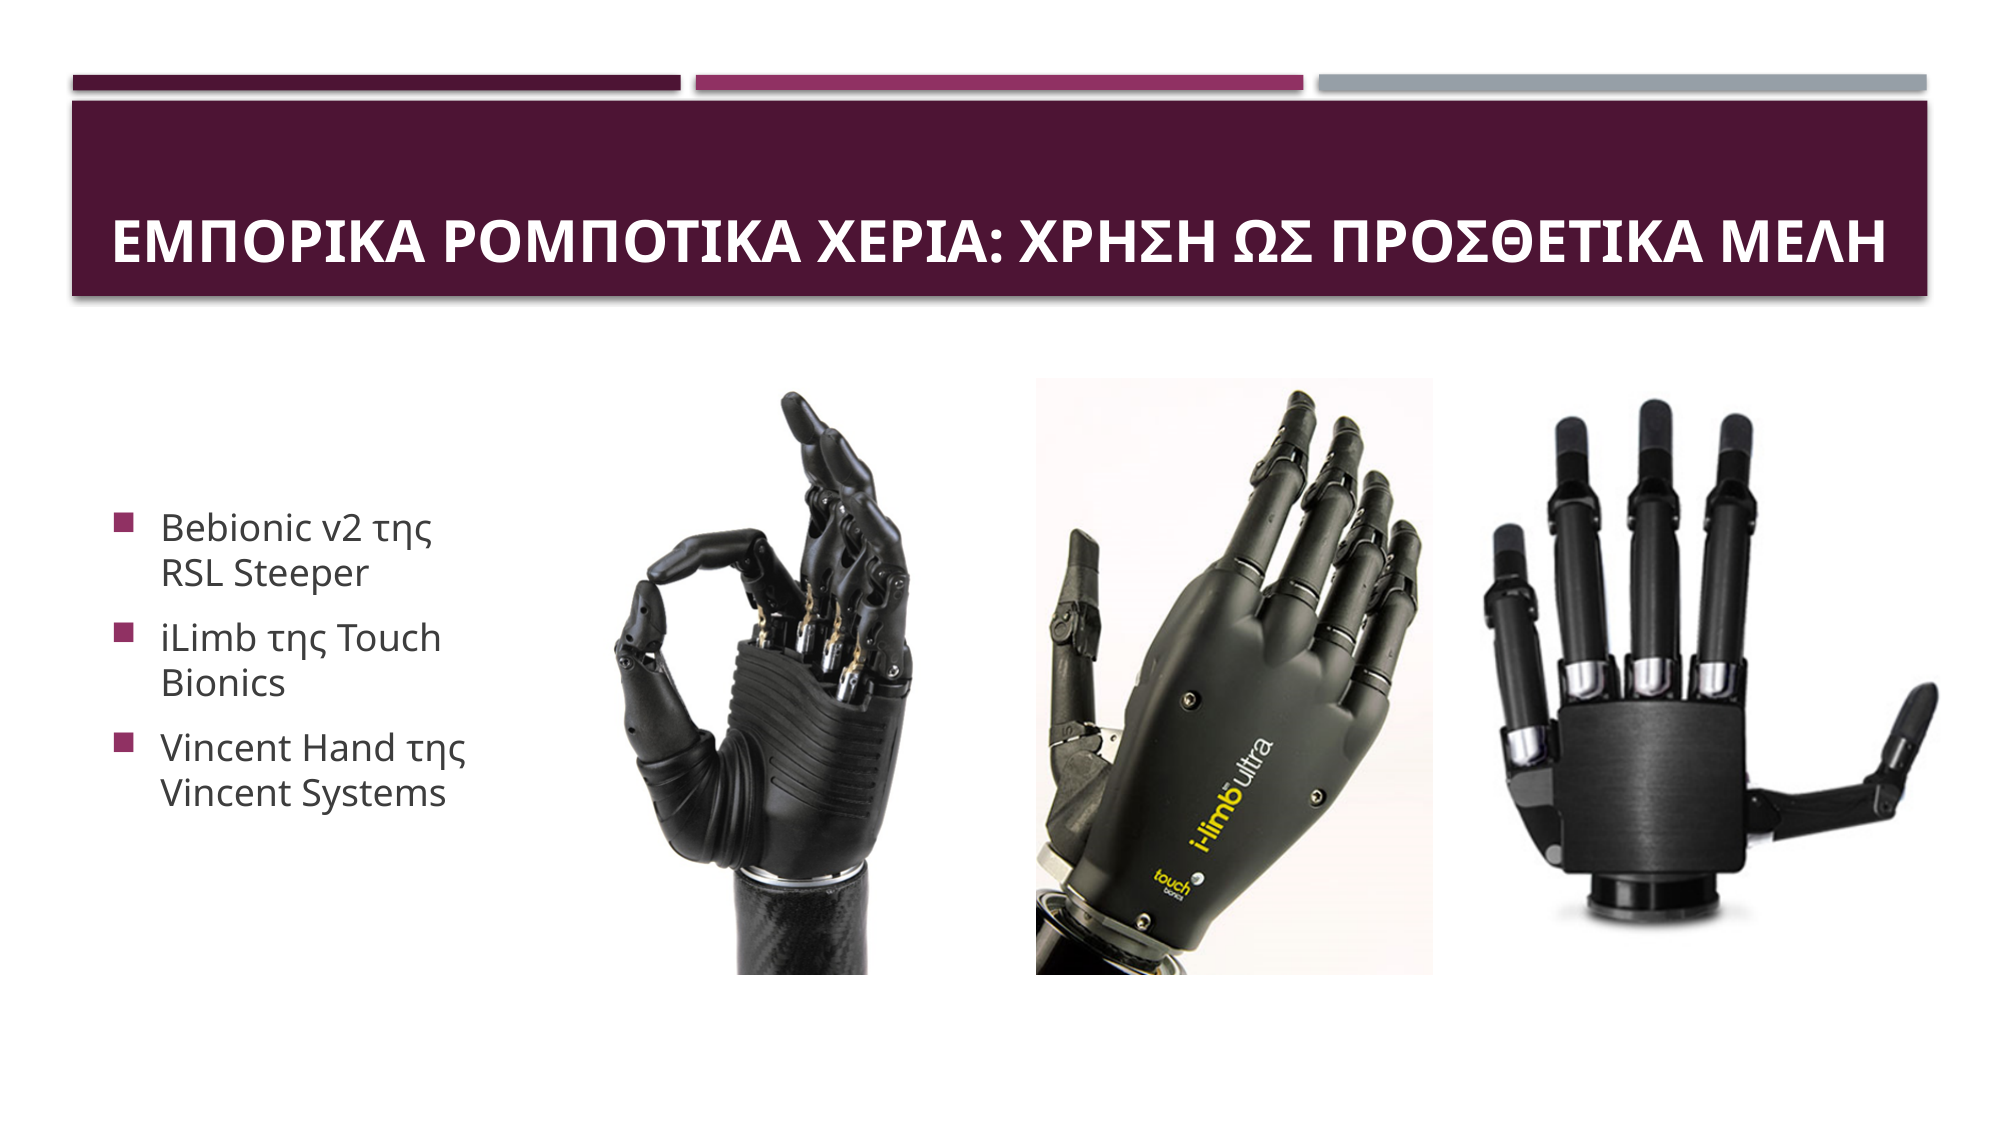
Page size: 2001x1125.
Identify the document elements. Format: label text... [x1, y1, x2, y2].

list Bebionic v2 της RSL Steeper iLimb της Touch Bionics Vincent Hand της Vincent Systems [95, 357, 495, 962]
title Εμπορικα ρομποτικα χερια: χρηση ωσ προσθετικα μελη [95, 115, 1905, 282]
picture [1439, 378, 1983, 962]
picture [527, 343, 1434, 975]
